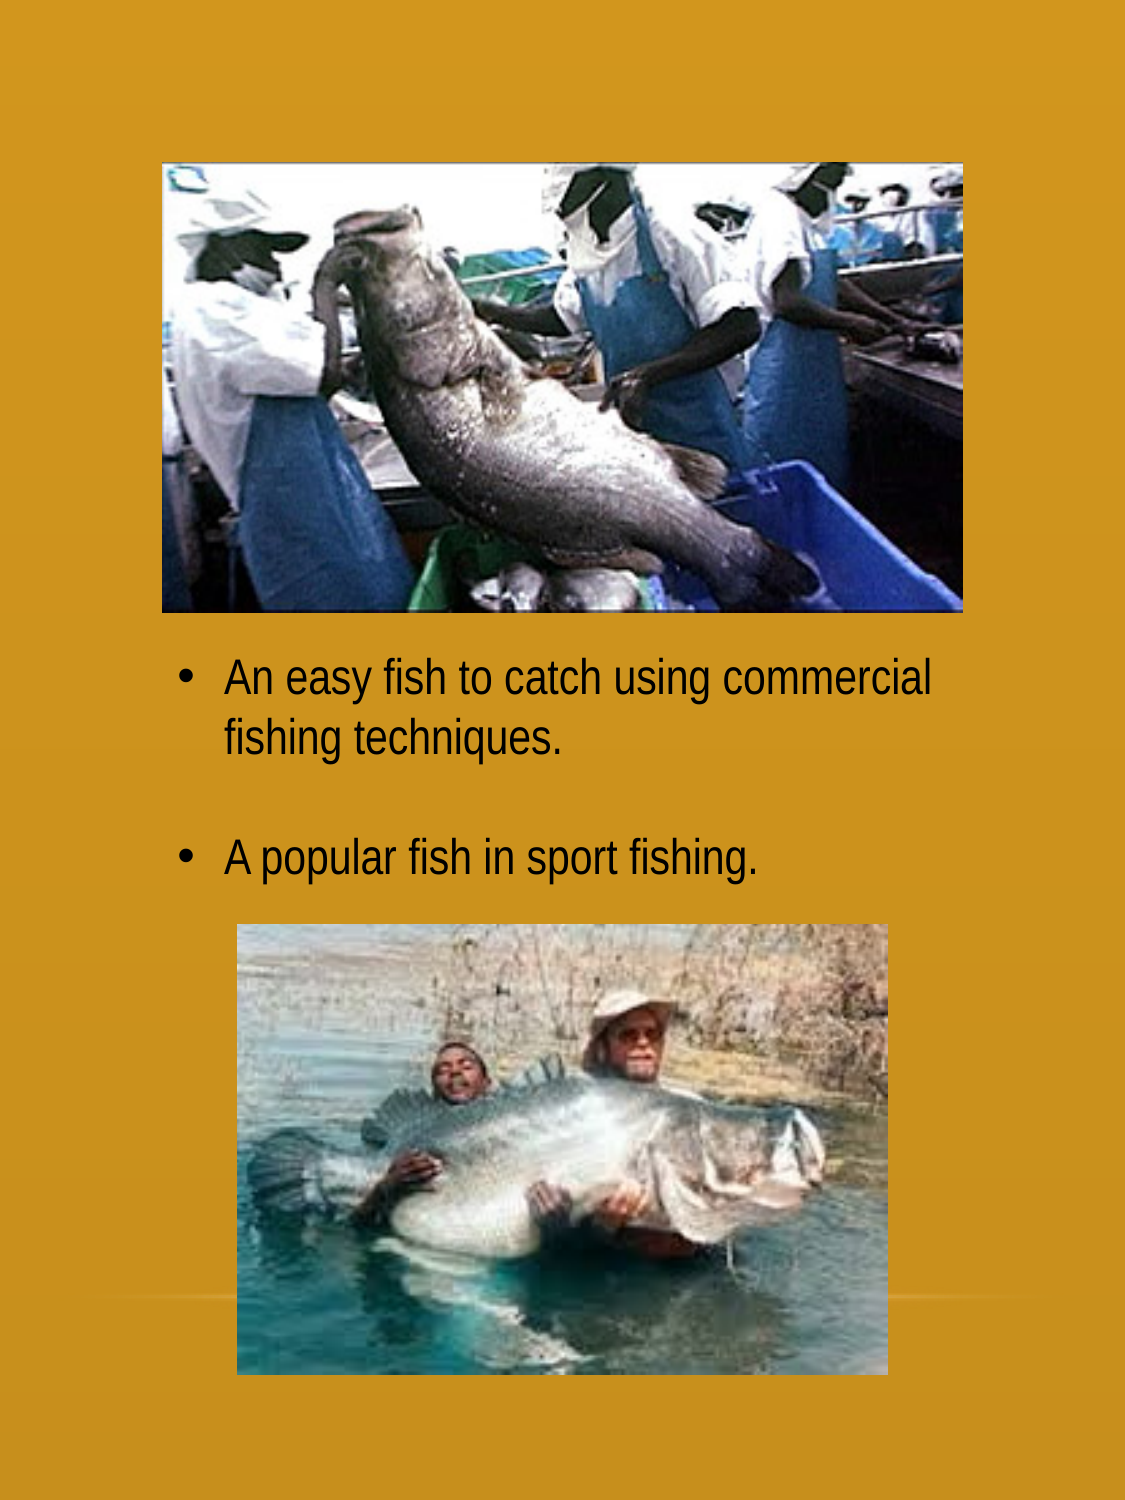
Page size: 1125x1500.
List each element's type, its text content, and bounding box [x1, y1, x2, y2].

picture [0, 0, 1125, 1500]
text_box An easy fish to catch using commercial fishing techniques. A popular fish in sport fishing. [162, 637, 963, 938]
